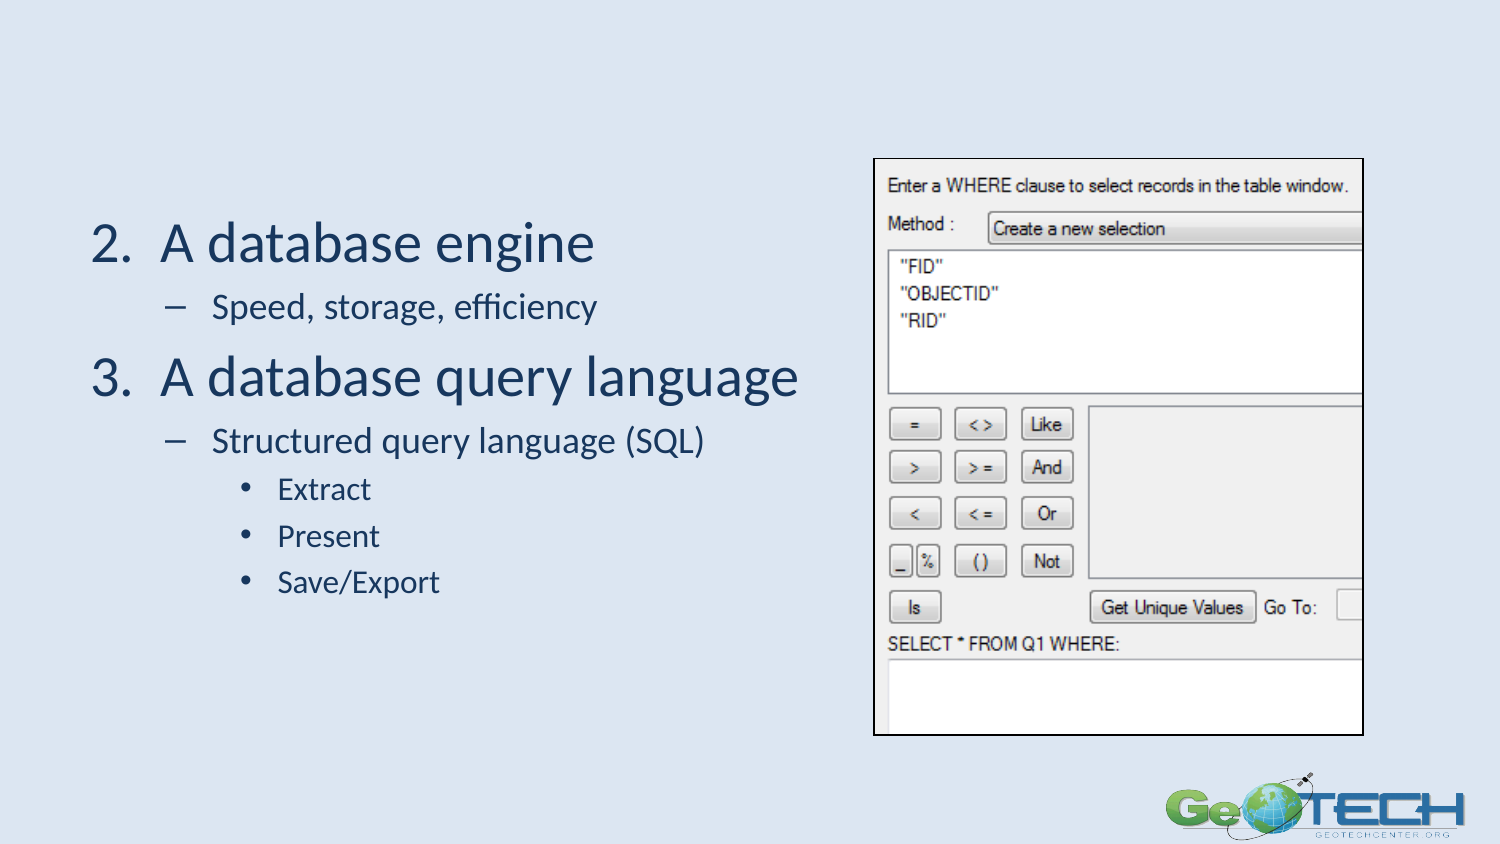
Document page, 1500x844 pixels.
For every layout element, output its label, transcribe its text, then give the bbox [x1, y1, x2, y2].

picture [874, 159, 1363, 735]
picture [1155, 769, 1478, 844]
list 2. A database engine Speed, storage, efficiency 3. A database query language Structured query language (SQL) Extract Present Save/Export [75, 196, 1425, 754]
